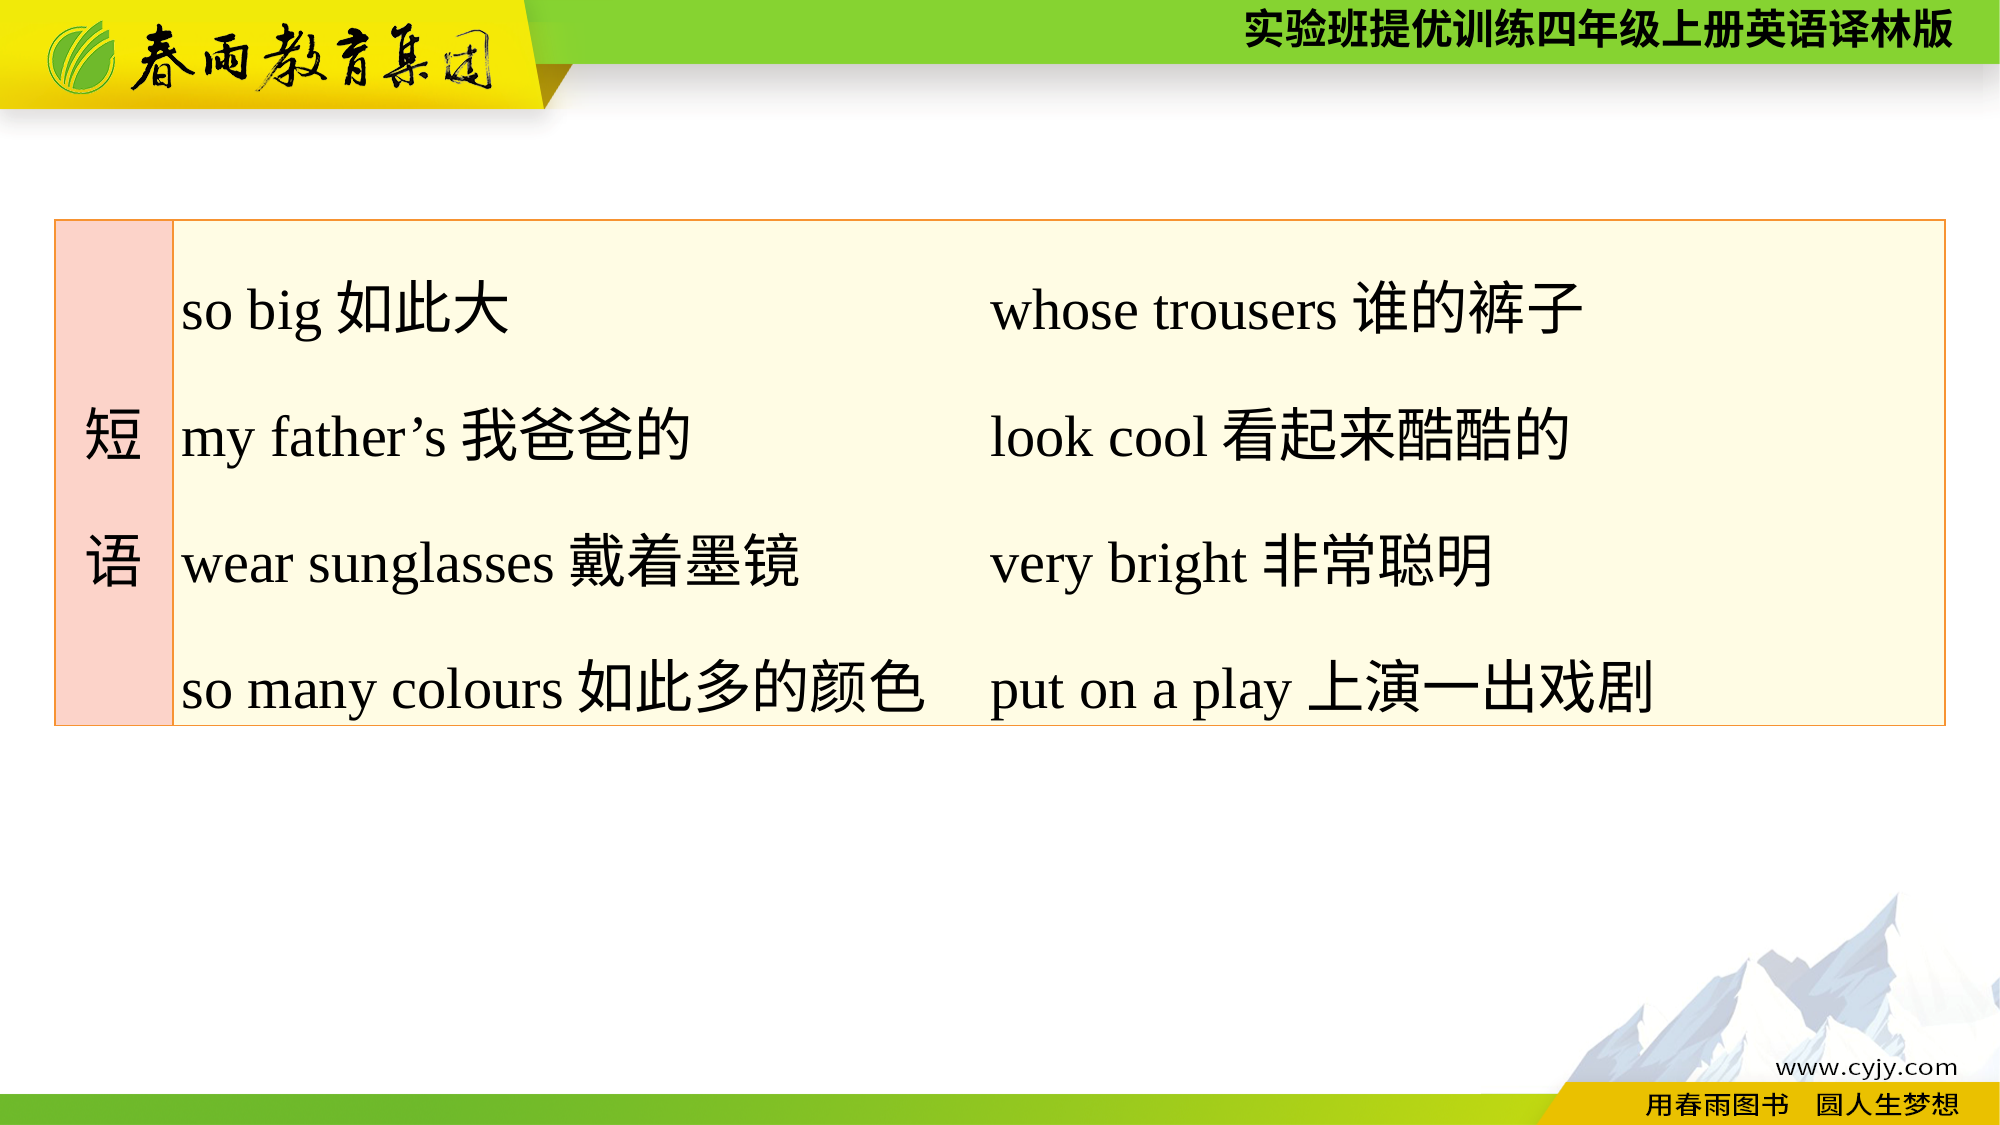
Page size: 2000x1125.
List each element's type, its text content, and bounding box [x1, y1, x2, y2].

picture [0, 0, 2000, 1125]
table_header so big如此大 whose trousers谁的裤子 my father’s我爸爸的 look cool看起来酷酷的 wear sunglasses戴着墨镜 very bright非常聪明 so many colours如此多的颜色 put on a play上演一出戏剧 [174, 221, 1944, 725]
table_header 短 语 [56, 221, 172, 725]
